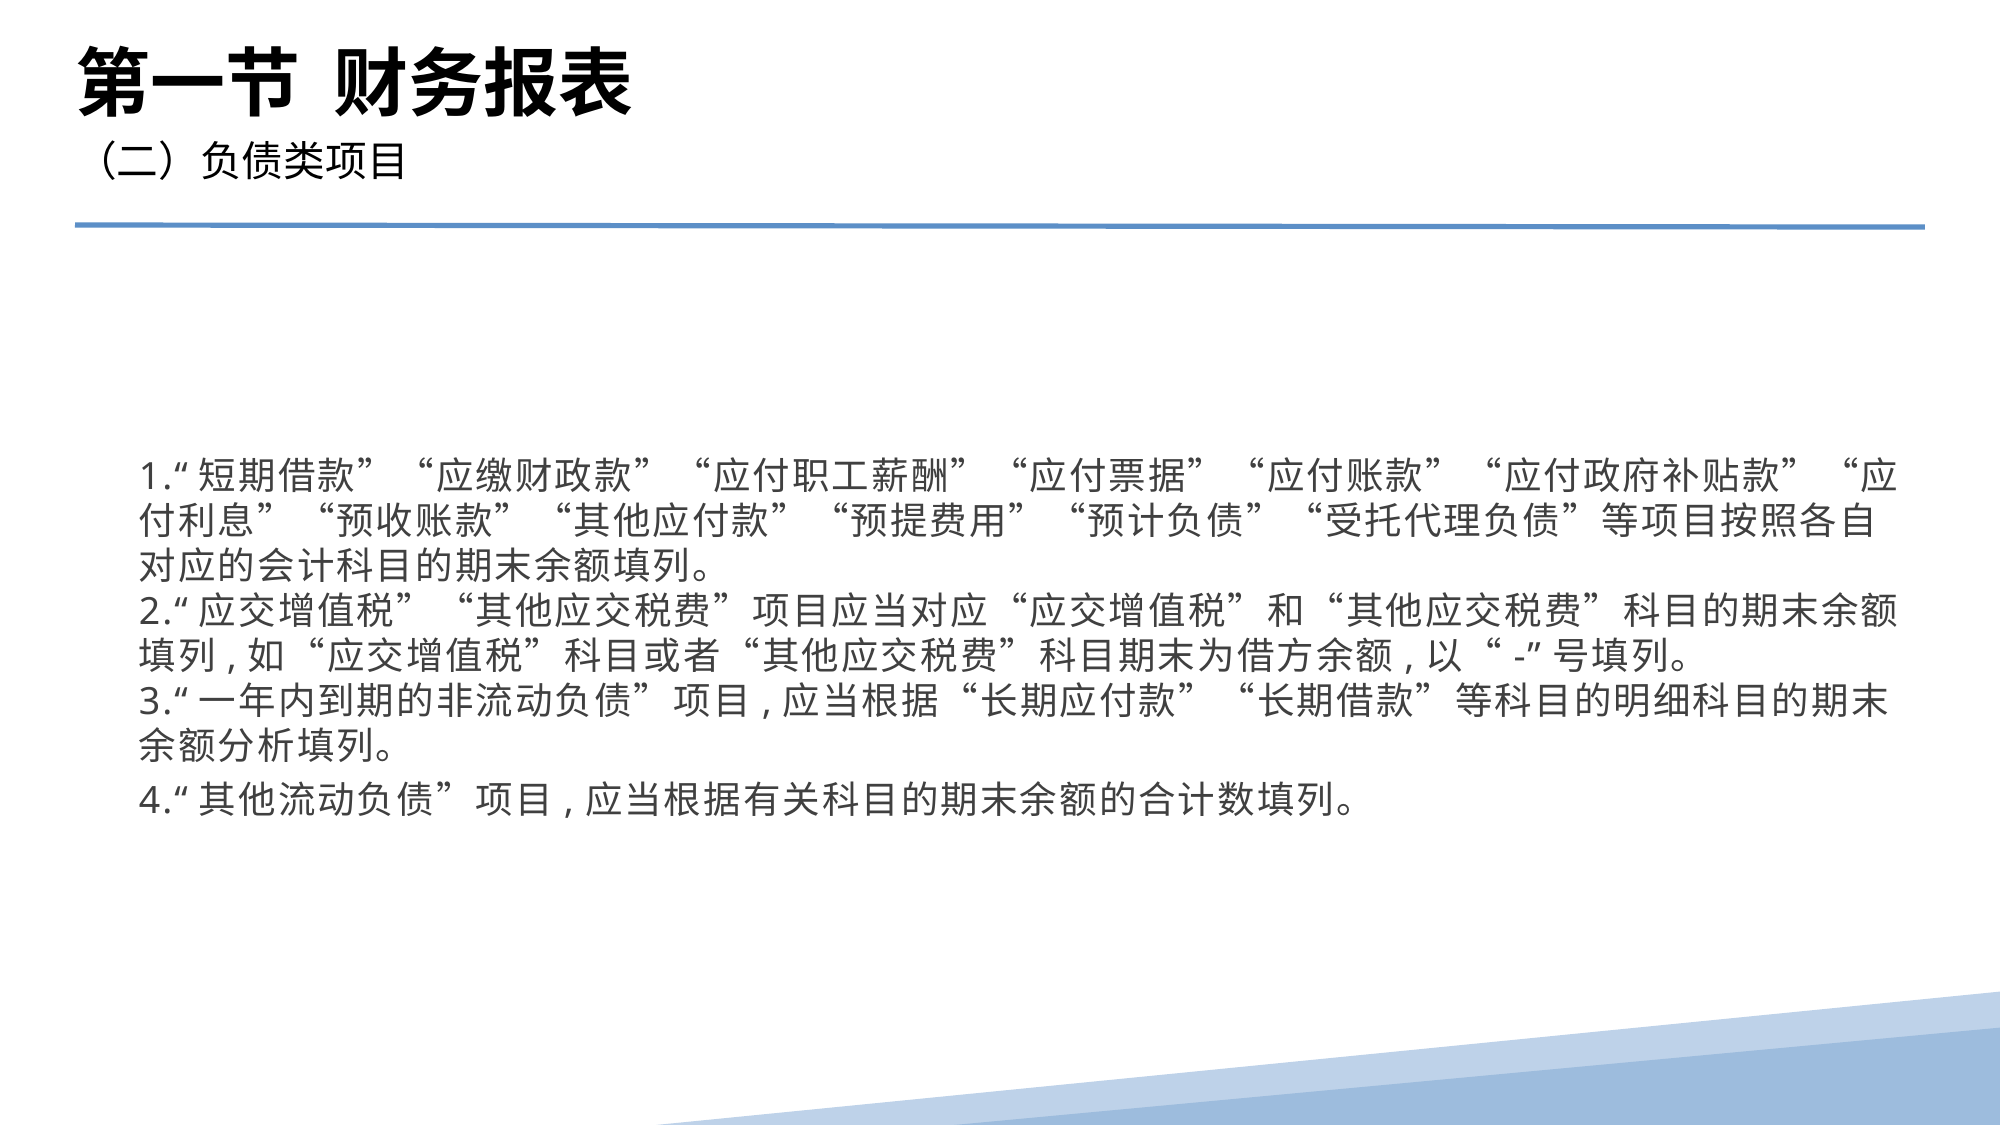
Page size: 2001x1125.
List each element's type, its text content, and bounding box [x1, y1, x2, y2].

text_box 1.“短期借款”“应缴财政款”“应付职工薪酬”“应付票据”“应付账款”“应付政府补贴款”“应付利息”“预收账款”“其他应付款”“预提费用”“预计负债”“受托代理负债”等项目按照各自对应的会计科目的期末余额填列。 2.“应交增值税”“其他应交税费”项目应当对应“应交增值税”和“其他应交税费”科目的期末余额填列,如“应交增值税”科目或者“其他应交税费”科目期末为借方余额,以“-”号填列。 3.“一年内到期的非流动负债”项目,应当根据“长期应付款”“长期借款”等科目的明细科目的期末余额分析填列。 4.“其他流动负债”项目,应当根据有关科目的期末余额的合计数填列。 [128, 252, 1925, 1022]
text_box 第一节 财务报表 [75, 24, 1925, 124]
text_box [656, 991, 2000, 1125]
text_box （二）负债类项目 [75, 124, 1925, 200]
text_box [74, 224, 1925, 228]
